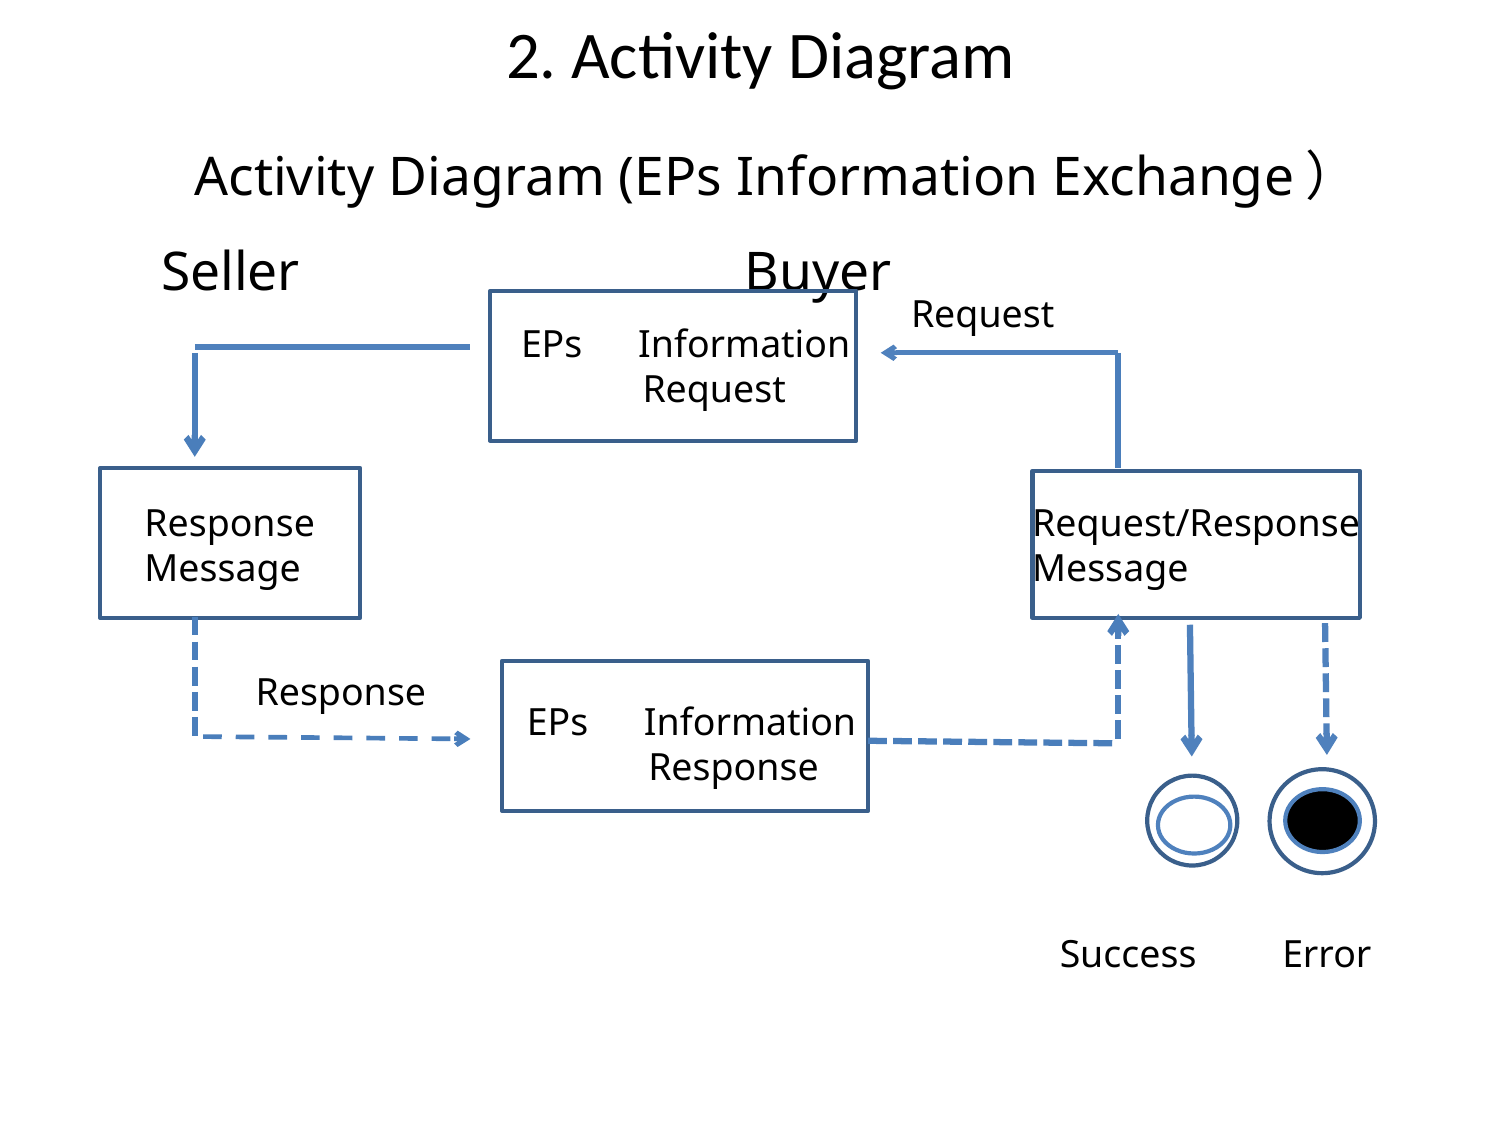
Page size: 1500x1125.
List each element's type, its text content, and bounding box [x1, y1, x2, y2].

text_box [500, 659, 870, 813]
text_box Request/Response Message [1017, 491, 1376, 597]
text_box Response [240, 660, 442, 721]
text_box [1324, 622, 1328, 756]
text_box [202, 736, 471, 740]
text_box [1145, 773, 1240, 868]
text_box [1030, 469, 1362, 491]
text_box Response Message [129, 491, 340, 597]
text_box EPs Information Request [506, 312, 866, 418]
list Activity Diagram (EPs Information Exchange） Seller Buyer EPs Information [29, 125, 1471, 924]
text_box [867, 740, 1119, 744]
text_box Request [896, 282, 1070, 343]
text_box [1267, 767, 1378, 876]
text_box Error [1267, 922, 1387, 983]
text_box [98, 466, 362, 620]
title 2. Activity Diagram [146, 0, 1376, 125]
text_box [1030, 597, 1362, 620]
text_box EPs Information Response [512, 690, 872, 796]
text_box Success [1045, 923, 1212, 983]
text_box [488, 289, 858, 443]
